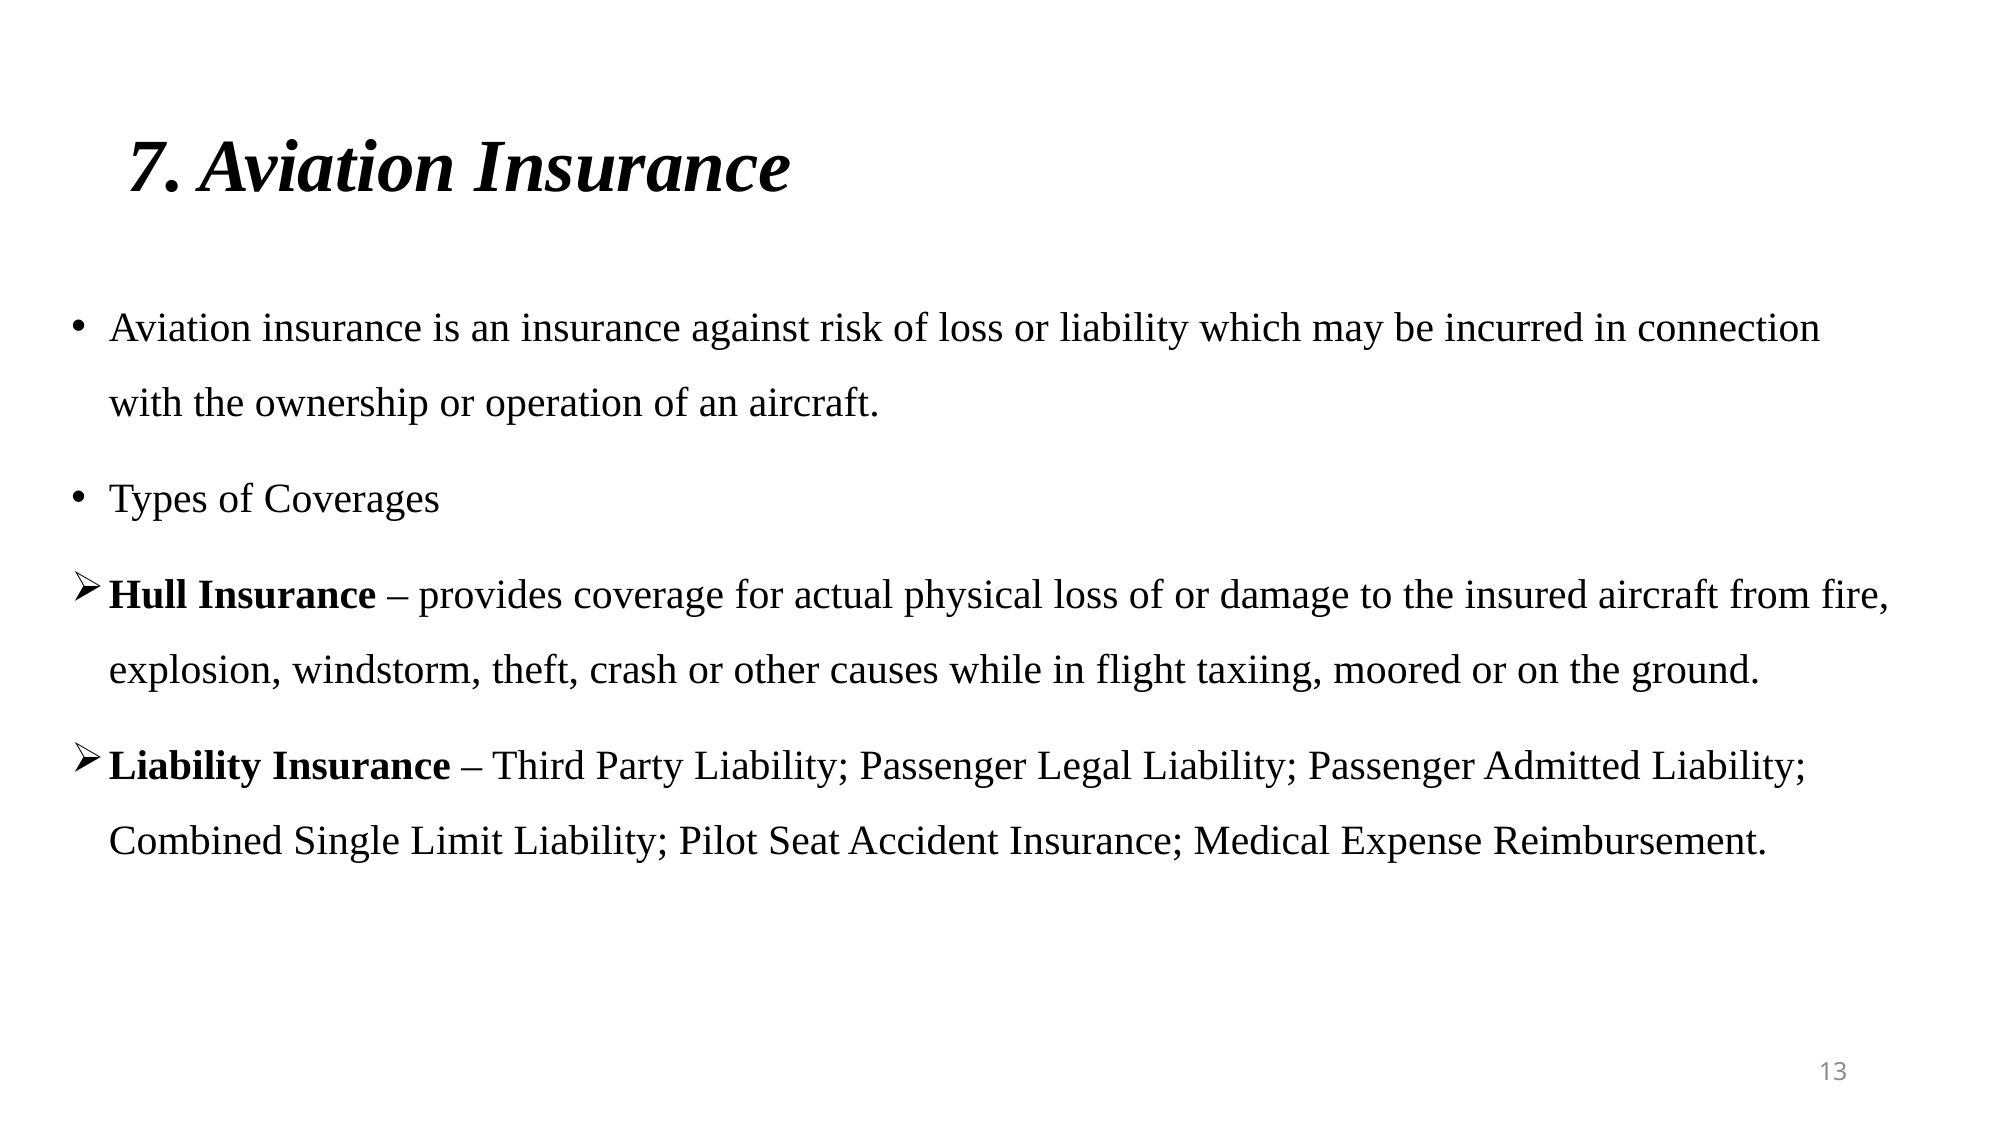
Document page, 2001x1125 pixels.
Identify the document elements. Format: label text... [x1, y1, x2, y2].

list Aviation insurance is an insurance against risk of loss or liability which may be incurred in connection with the ownership or operation of an aircraft. Types of Coverages Hull Insurance – provides coverage for actual physical loss of or damage to the insured aircraft from fire, explosion, windstorm, theft, crash or other causes while in flight taxiing, moored or on the ground. Liability Insurance – Third Party Liability; Passenger Legal Liability; Passenger Admitted Liability; Combined Single Limit Liability; Pilot Seat Accident Insurance; Medical Expense Reimbursement. [56, 267, 1913, 948]
slide_number 13 [1412, 1042, 1863, 1103]
title 7. Aviation Insurance [112, 108, 1913, 227]
